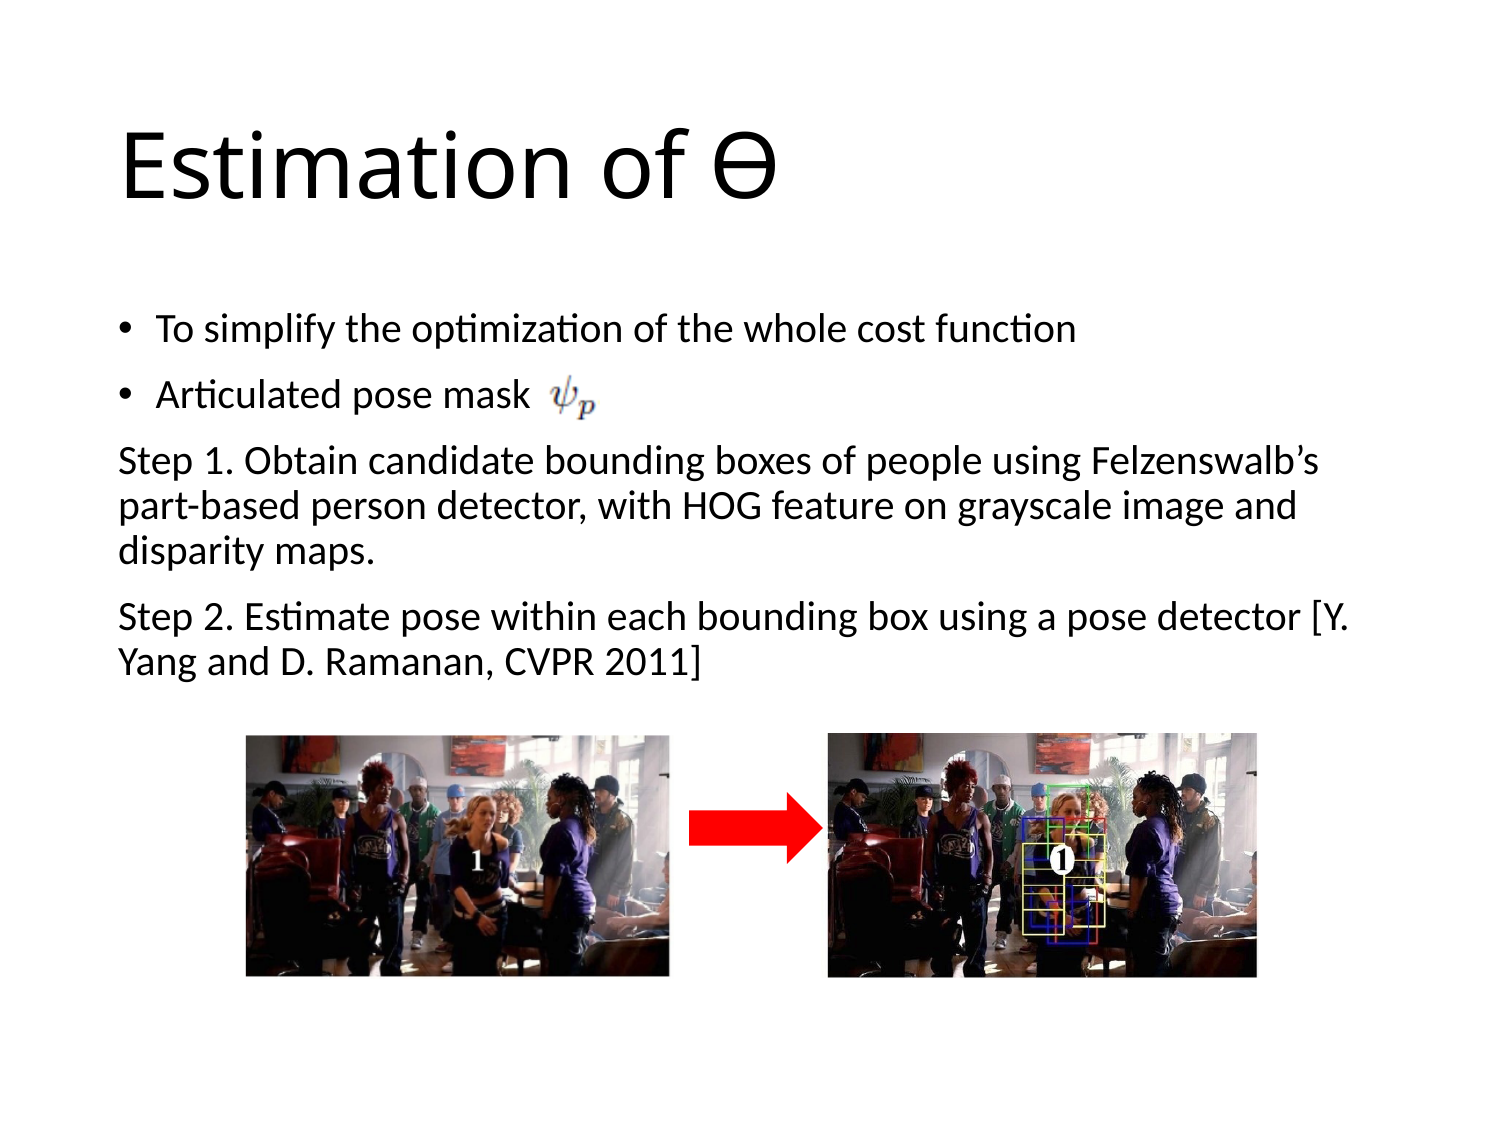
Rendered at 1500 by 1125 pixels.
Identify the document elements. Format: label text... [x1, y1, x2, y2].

list To simplify the optimization of the whole cost function Articulated pose mask Step 1. Obtain candidate bounding boxes of people using Felzenswalb’s part-based person detector, with HOG feature on grayscale image and disparity maps. Step 2. Estimate pose within each bounding box using a pose detector [Y. Yang and D. Ramanan, CVPR 2011] [103, 299, 1397, 1014]
title Estimation of Ɵ [103, 59, 1397, 278]
picture [821, 731, 1259, 978]
picture [239, 732, 674, 980]
text_box [689, 792, 821, 864]
picture [541, 366, 600, 424]
